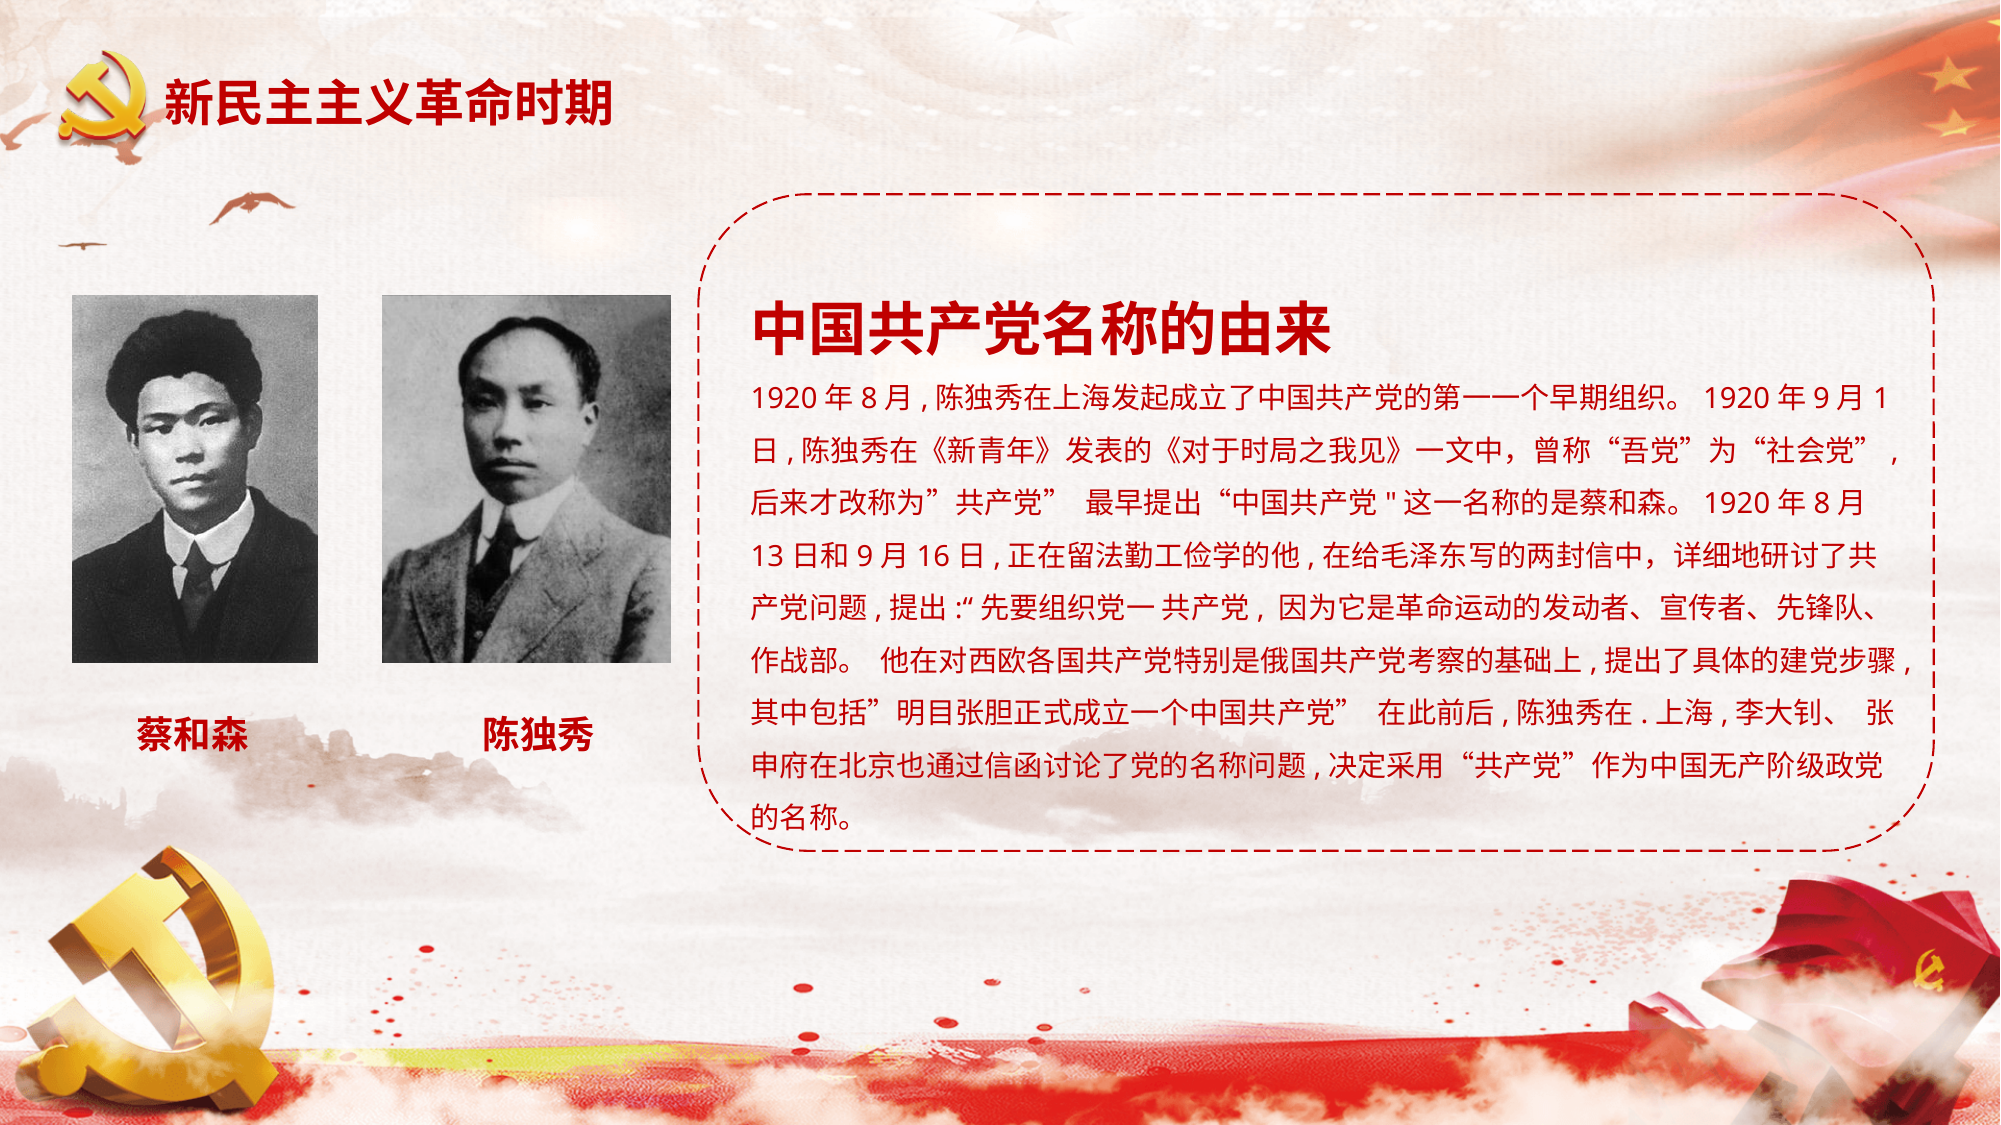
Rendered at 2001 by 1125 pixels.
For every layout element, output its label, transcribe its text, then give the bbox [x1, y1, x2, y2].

text_box 蔡和森 [121, 703, 383, 763]
picture [0, 0, 2000, 1125]
text_box 陈独秀 [467, 703, 699, 763]
text_box [697, 193, 1935, 824]
text_box 中国共产党名称的由来 1920年8月,陈独秀在上海发起成立了中国共产党的第一一个早期组织。1920年9月1日,陈独秀在《新青年》发表的《对于时局之我见》一文中，曾称“吾党”为“社会党”,后来才改称为”共产党” 最早提出“中国共产党"这一名称的是蔡和森。1920年8月13日和9月16日,正在留法勤工俭学的他,在给毛泽东写的两封信中，详细地研讨了共产党问题,提出:“先要组织党一 共产党, 因为它是革命运动的发动者、宣传者、先锋队、 作战部。 他在对西欧各国共产党特别是俄国共产党考察的基础上,提出了具体的建党步骤,其中包括”明目张胆正式成立一个中国共产党” 在此前后,陈独秀在.上海,李大钊、 张申府在北京也通过信函讨论了党的名称问题,决定采用“共产党”作为中国无产阶级政党的名称。 [735, 249, 1919, 842]
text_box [54, 50, 817, 150]
text_box [762, 842, 1870, 852]
